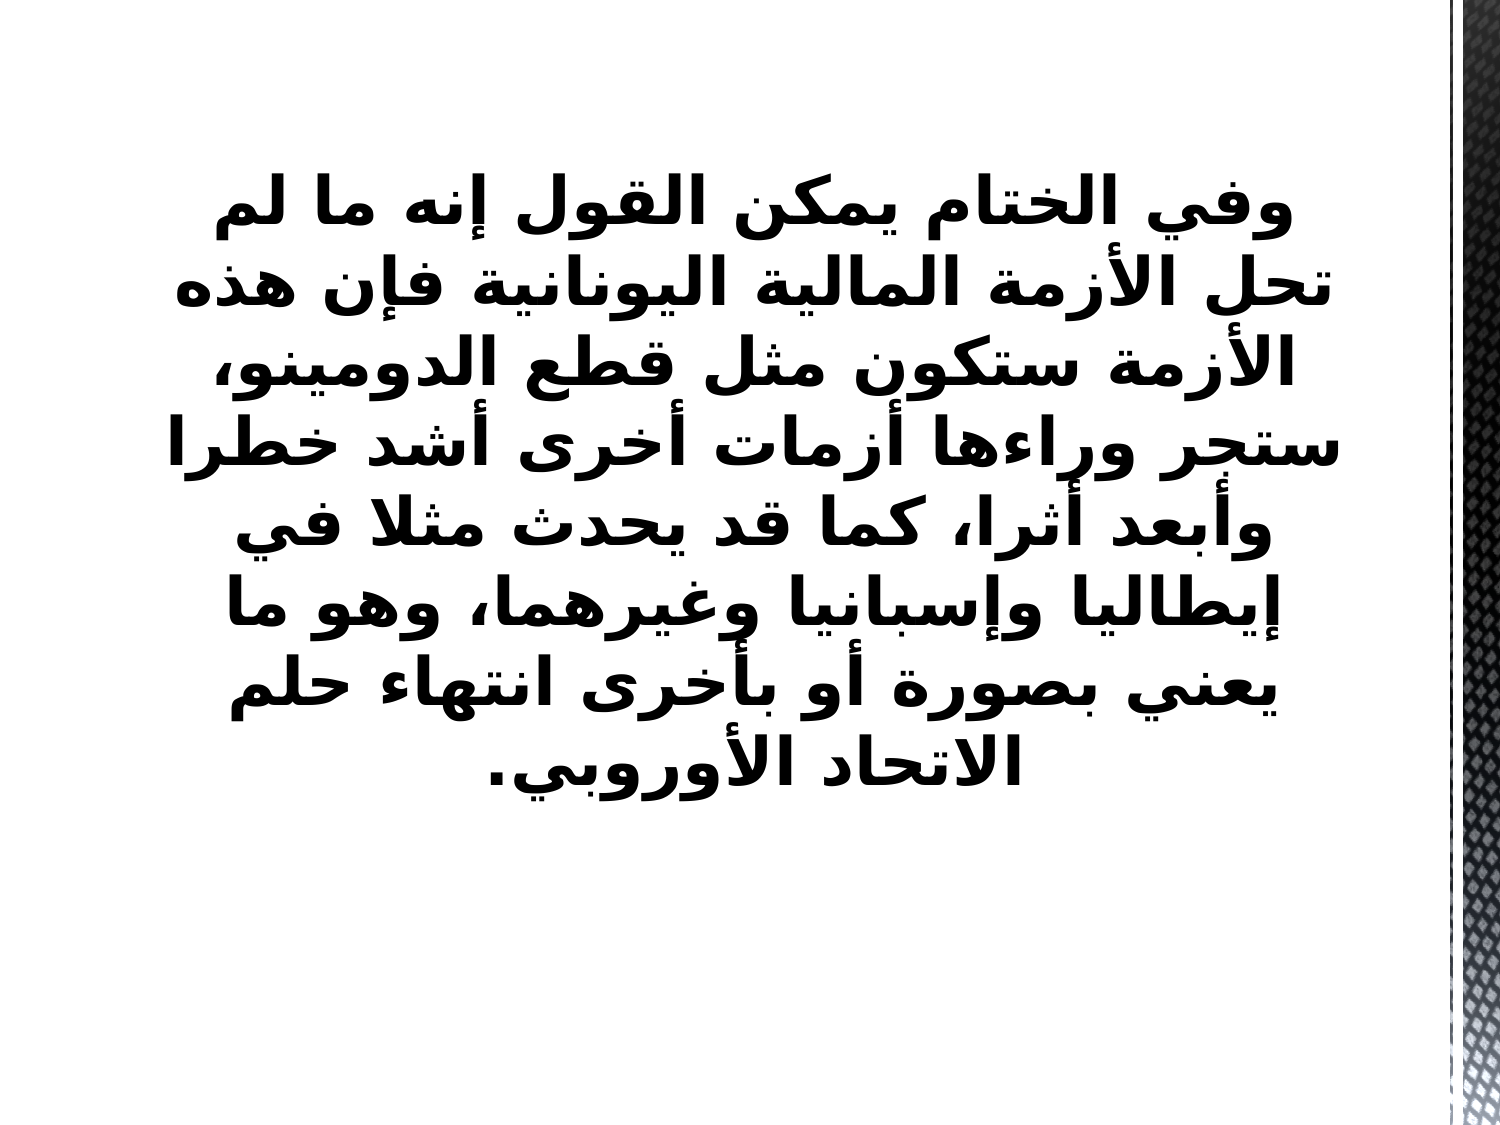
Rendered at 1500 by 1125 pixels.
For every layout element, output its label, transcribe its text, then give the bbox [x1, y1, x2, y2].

title وفي الختام يمكن القول إنه ما لم تحل الأزمة المالية اليونانية فإن هذه الأزمة ستكون مثل قطع الدومينو، ستجر وراءها أزمات أخرى أشد خطرا وأبعد أثرا، كما قد يحدث مثلا في إيطاليا وإسبانيا وغيرهما، وهو ما يعني بصورة أو بأخرى انتهاء حلم الاتحاد الأوروبي. [123, 90, 1387, 1028]
picture [1447, 0, 1500, 1125]
